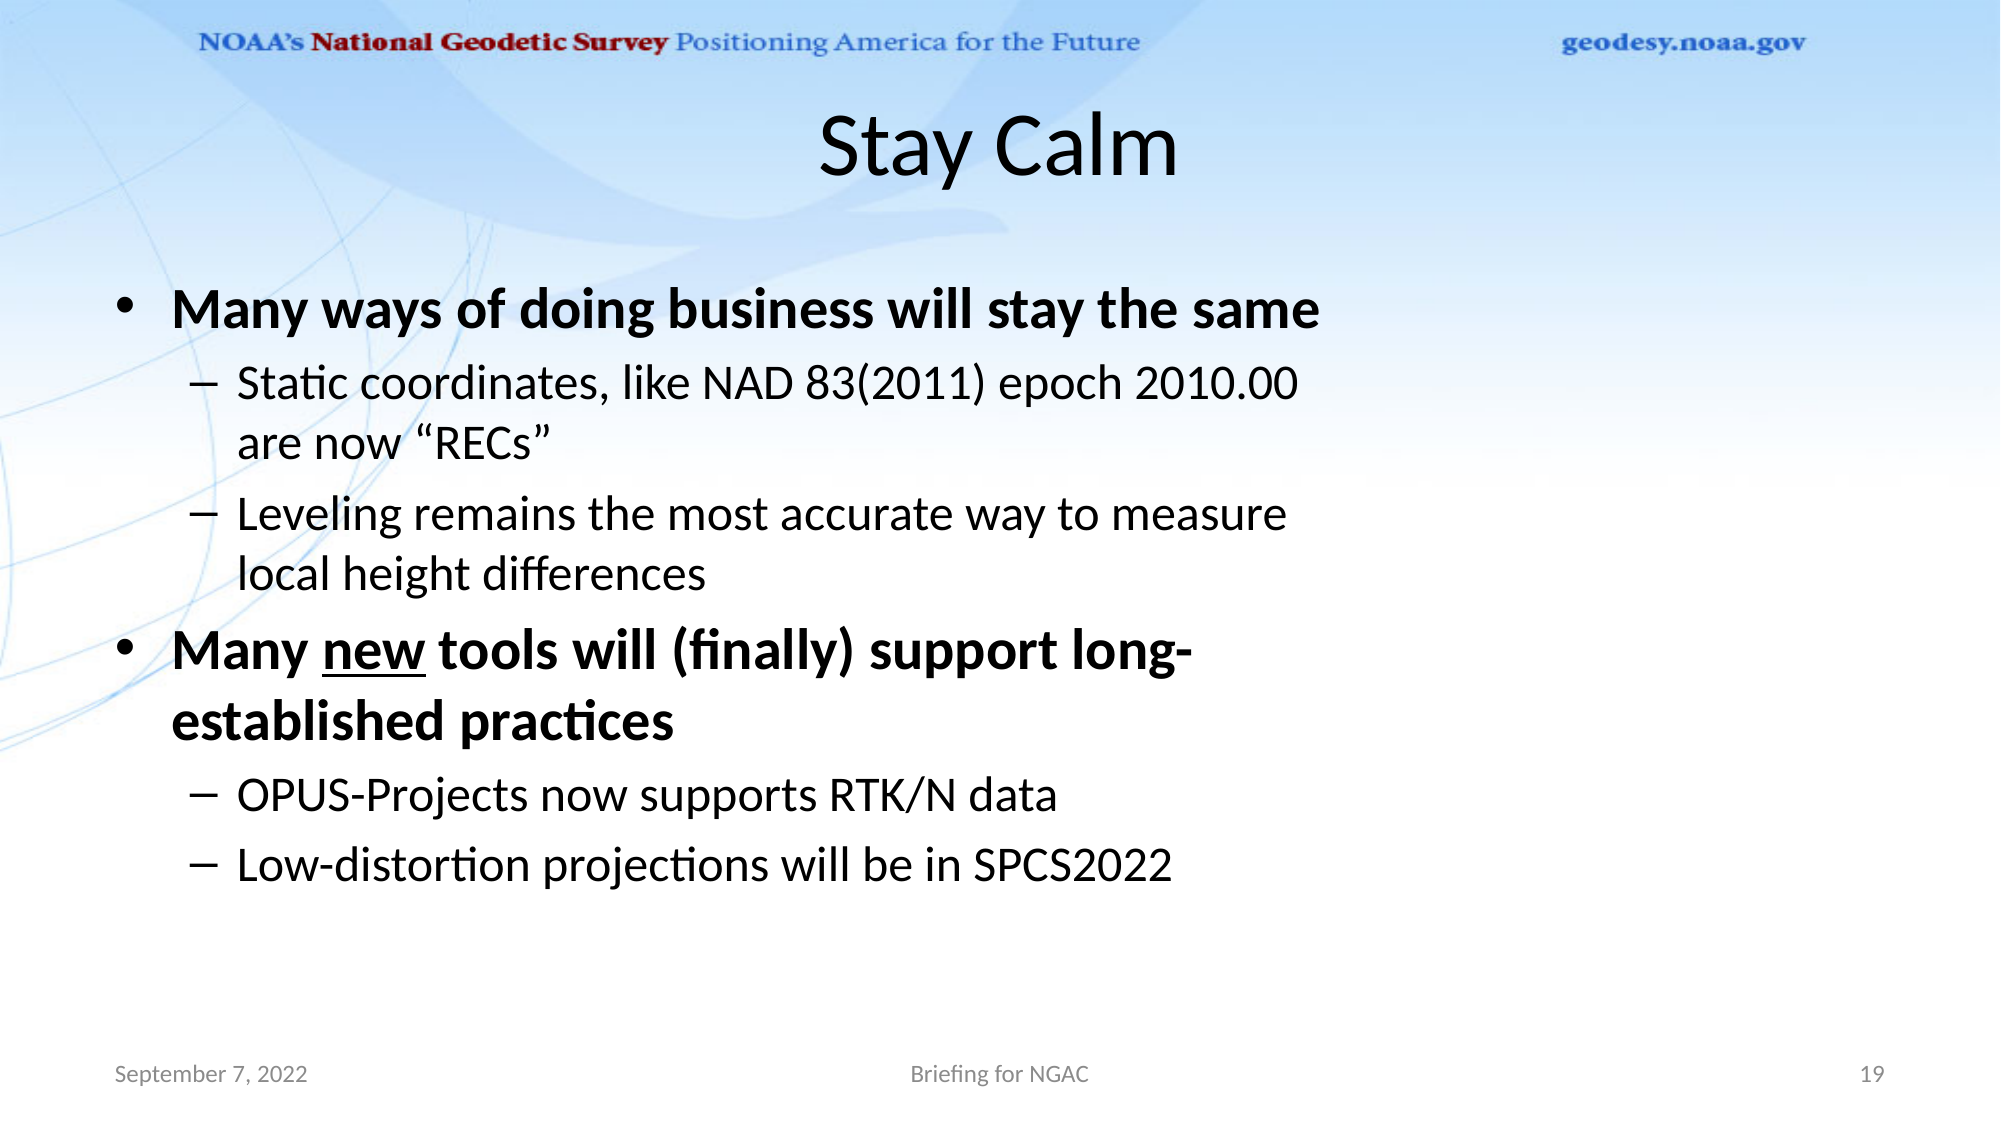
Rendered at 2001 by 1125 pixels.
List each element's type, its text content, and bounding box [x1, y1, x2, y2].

footer Briefing for NGAC [683, 1042, 1317, 1103]
title Stay Calm [99, 45, 1900, 233]
slide_number 19 [1433, 1042, 1900, 1103]
list Many ways of doing business will stay the same Static coordinates, like NAD 83(2011) epoch 2010.00 are now “RECs” Leveling remains the most accurate way to measure local height differences Many new tools will (finally) support long-established practices OPUS-Projects now supports RTK/N data Low-distortion projections will be in SPCS2022 [99, 262, 1373, 1005]
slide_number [99, 1042, 567, 1103]
picture [0, 0, 2001, 1125]
